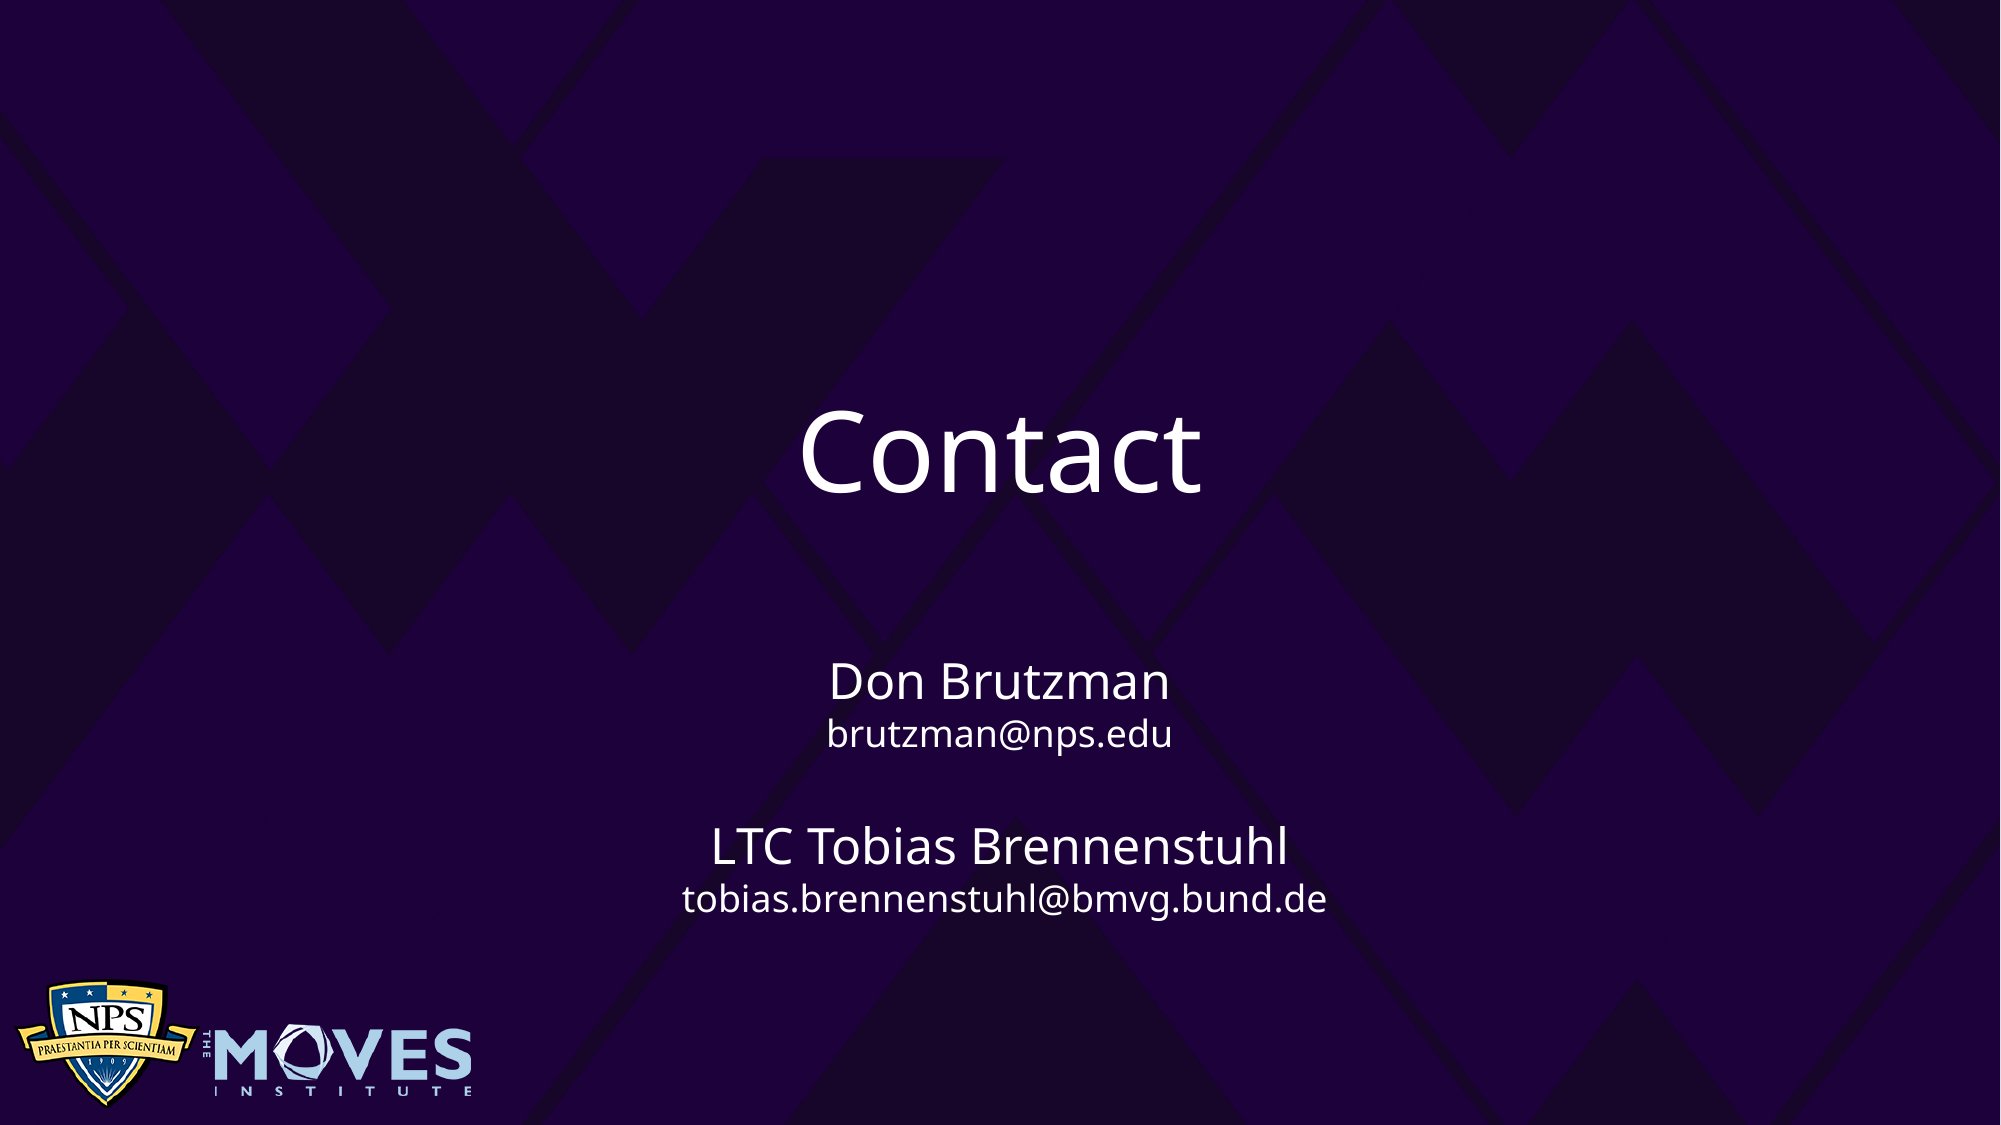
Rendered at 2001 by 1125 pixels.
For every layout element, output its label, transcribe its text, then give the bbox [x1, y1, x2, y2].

text_box Contact Don Brutzman brutzman@nps.edu LTC Tobias Brennenstuhl tobias.brennenstuhl@bmvg.bund.de [0, 372, 2000, 927]
picture [0, 0, 2001, 1125]
